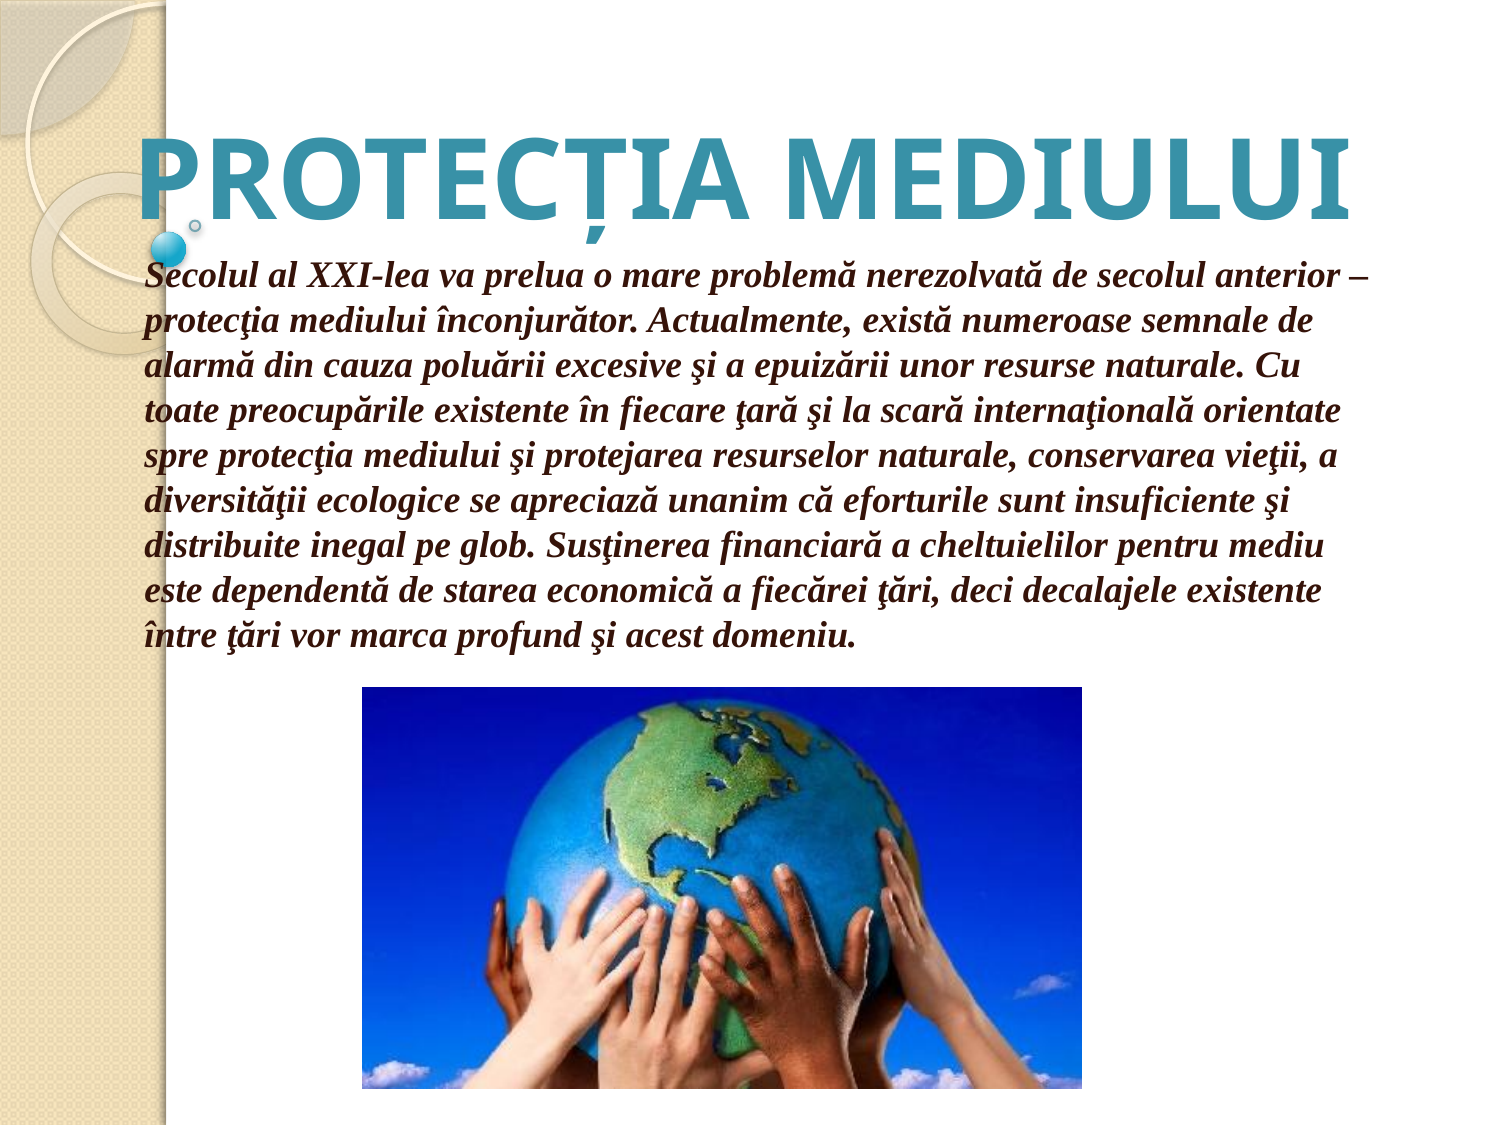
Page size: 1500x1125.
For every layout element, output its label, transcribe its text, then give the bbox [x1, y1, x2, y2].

text_box PROTECŢIA MEDIULUI [117, 99, 1368, 250]
picture [362, 687, 1082, 1090]
subtitle Secolul al XXI-lea va prelua o mare problemă nerezolvată de secolul anterior – protecţia mediului înconjurător. Actualmente, există numeroase semnale de alarmă din cauza poluării excesive şi a epuizării unor resurse naturale. Cu toate preocupările existente în fiecare ţară şi la scară internaţională orientate spre protecţia mediului şi protejarea resurselor naturale, conservarea vieţii, a diversităţii ecologice se apreciază unanim că eforturile sunt insuficiente şi distribuite inegal pe glob. Susţinerea financiară a cheltuielilor pentru mediu este dependentă de starea economică a fiecărei ţări, deci decalajele existente între ţări vor marca profund şi acest domeniu. [125, 249, 1400, 625]
